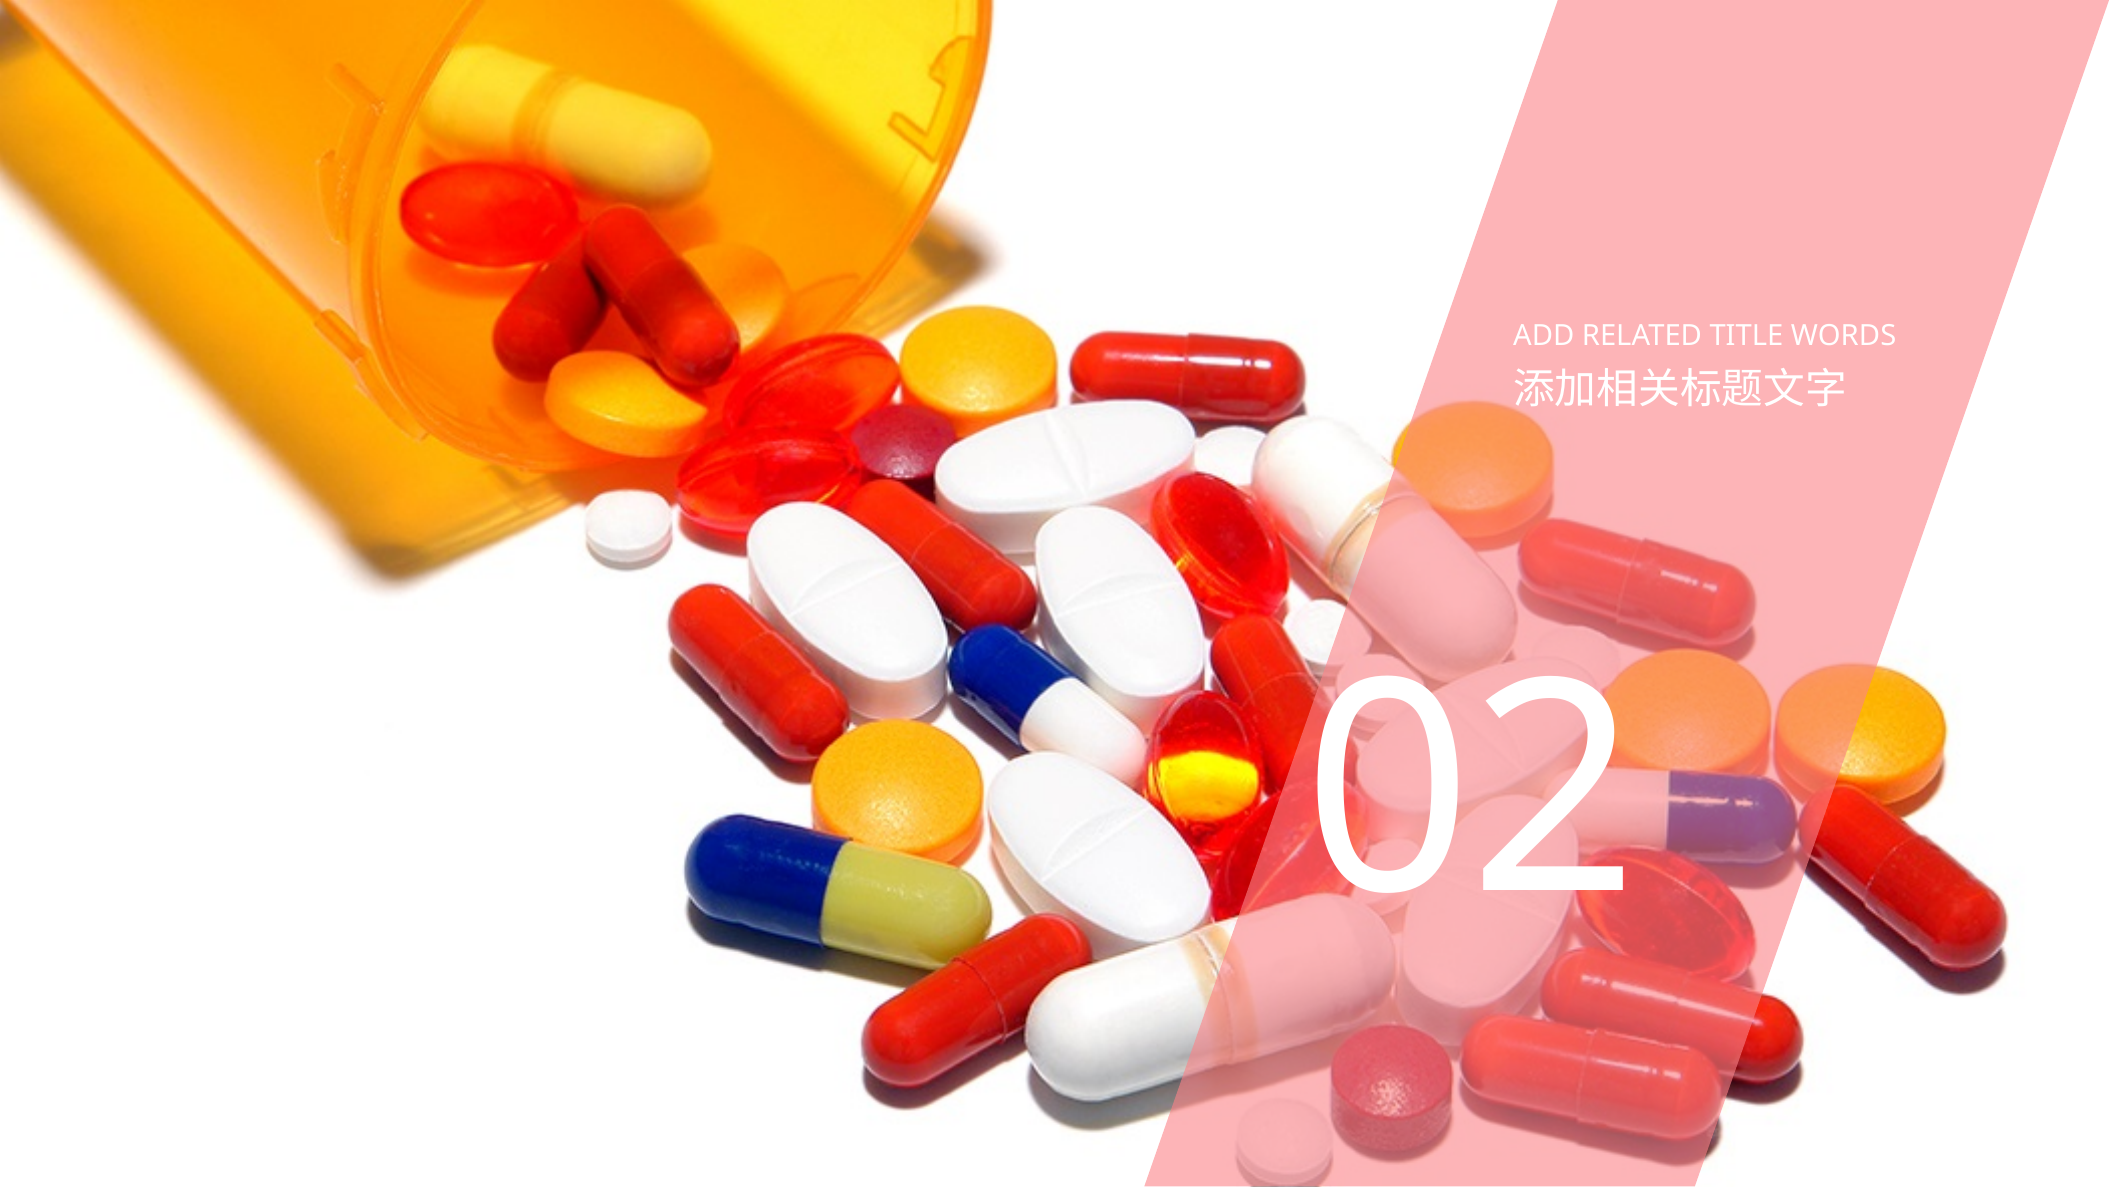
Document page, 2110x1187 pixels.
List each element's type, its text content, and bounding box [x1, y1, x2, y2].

text_box [0, 0, 1557, 1187]
text_box ADD RELATED TITLE WORDS [1505, 312, 1940, 355]
text_box 添加相关标题文字 [1505, 357, 1917, 416]
text_box [1144, 0, 2110, 1187]
text_box [1695, 1, 2110, 1187]
text_box 02 [1296, 590, 1647, 953]
